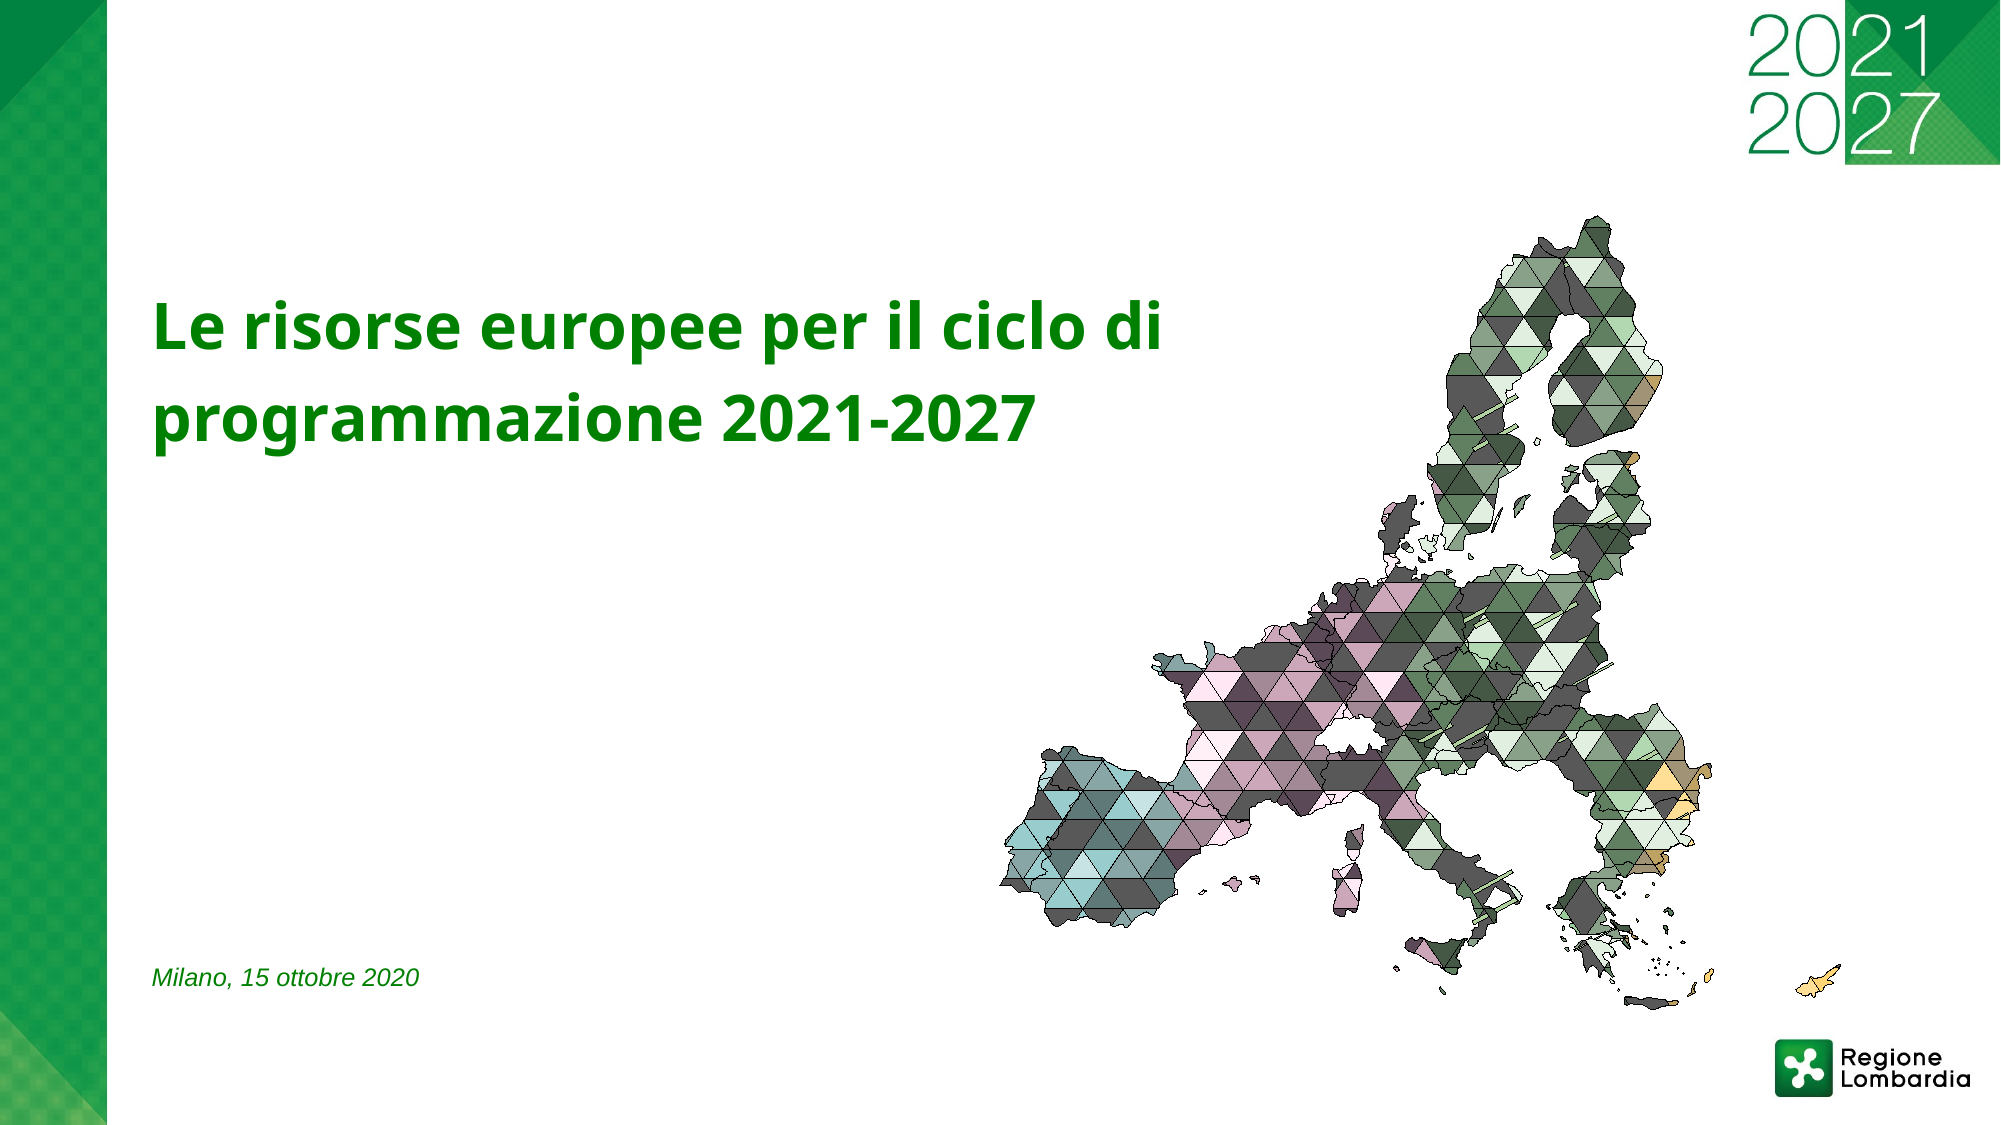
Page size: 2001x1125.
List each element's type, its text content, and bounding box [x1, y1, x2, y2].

picture [0, 0, 2001, 1125]
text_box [999, 215, 1843, 1010]
text_box Le risorse europee per il ciclo di programmazione 2021-2027 Milano, 15 ottobre 2020 [131, 177, 1808, 1006]
